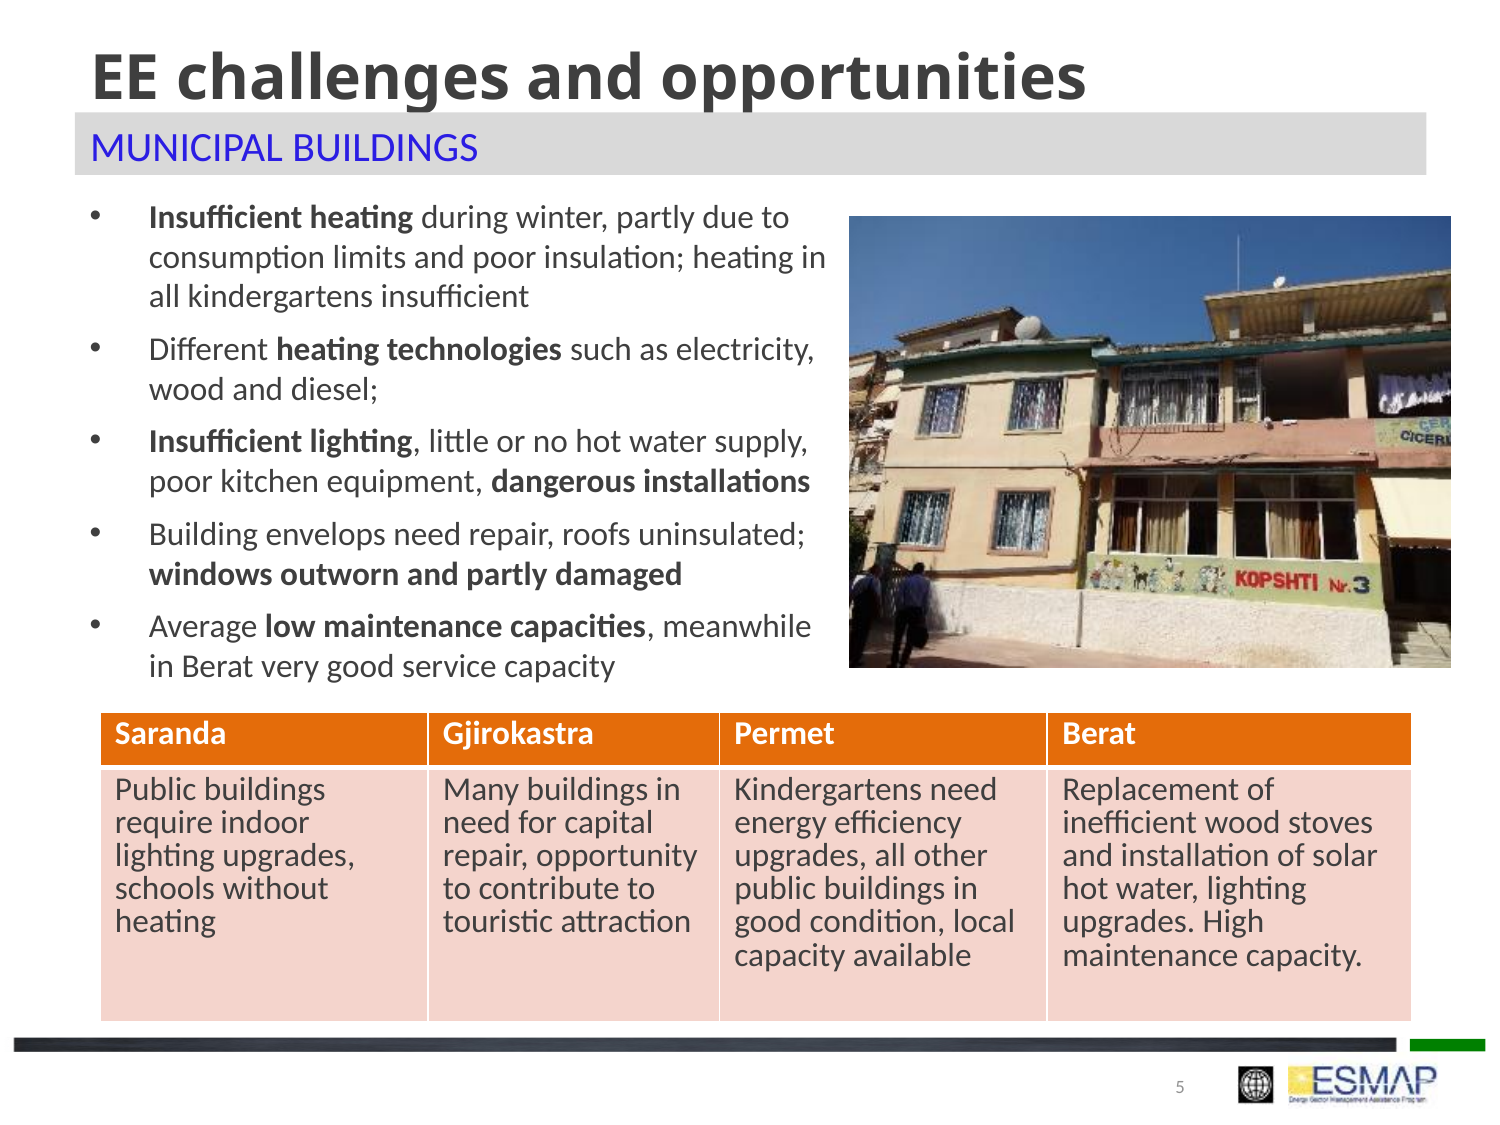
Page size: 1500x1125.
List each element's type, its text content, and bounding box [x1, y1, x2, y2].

table_header Saranda [101, 713, 427, 765]
text_box Insufficient heating during winter, partly due to consumption limits and poor insulation; heating in all kindergartens insufficient Different heating technologies such as electricity, wood and diesel; Insufficient lighting, little or no hot water supply, poor kitchen equipment, dangerous installations Building envelops need repair, roofs uninsulated; windows outworn and partly damaged Average low maintenance capacities, meanwhile in Berat very good service capacity [74, 187, 850, 749]
table_cell Public buildings require indoor lighting upgrades, schools without heating [101, 770, 427, 1021]
table_header Berat [1048, 713, 1411, 765]
table_header Permet [720, 713, 1046, 765]
table_cell Replacement of inefficient wood stoves and installation of solar hot water, lighting upgrades. High maintenance capacity. [1048, 770, 1411, 1021]
table_cell Many buildings in need for capital repair, opportunity to contribute to touristic attraction [429, 770, 719, 1021]
list Municipal Buildings [74, 112, 1427, 175]
picture [6, 1038, 1463, 1109]
table_cell Kindergartens need energy efficiency upgrades, all other public buildings in good condition, local capacity available [720, 770, 1046, 1021]
picture [1237, 1065, 1275, 1105]
title EE challenges and opportunities [75, 37, 1425, 112]
picture [849, 216, 1451, 668]
table_header Gjirokastra [429, 713, 719, 765]
slide_number 5 [1050, 1069, 1200, 1103]
